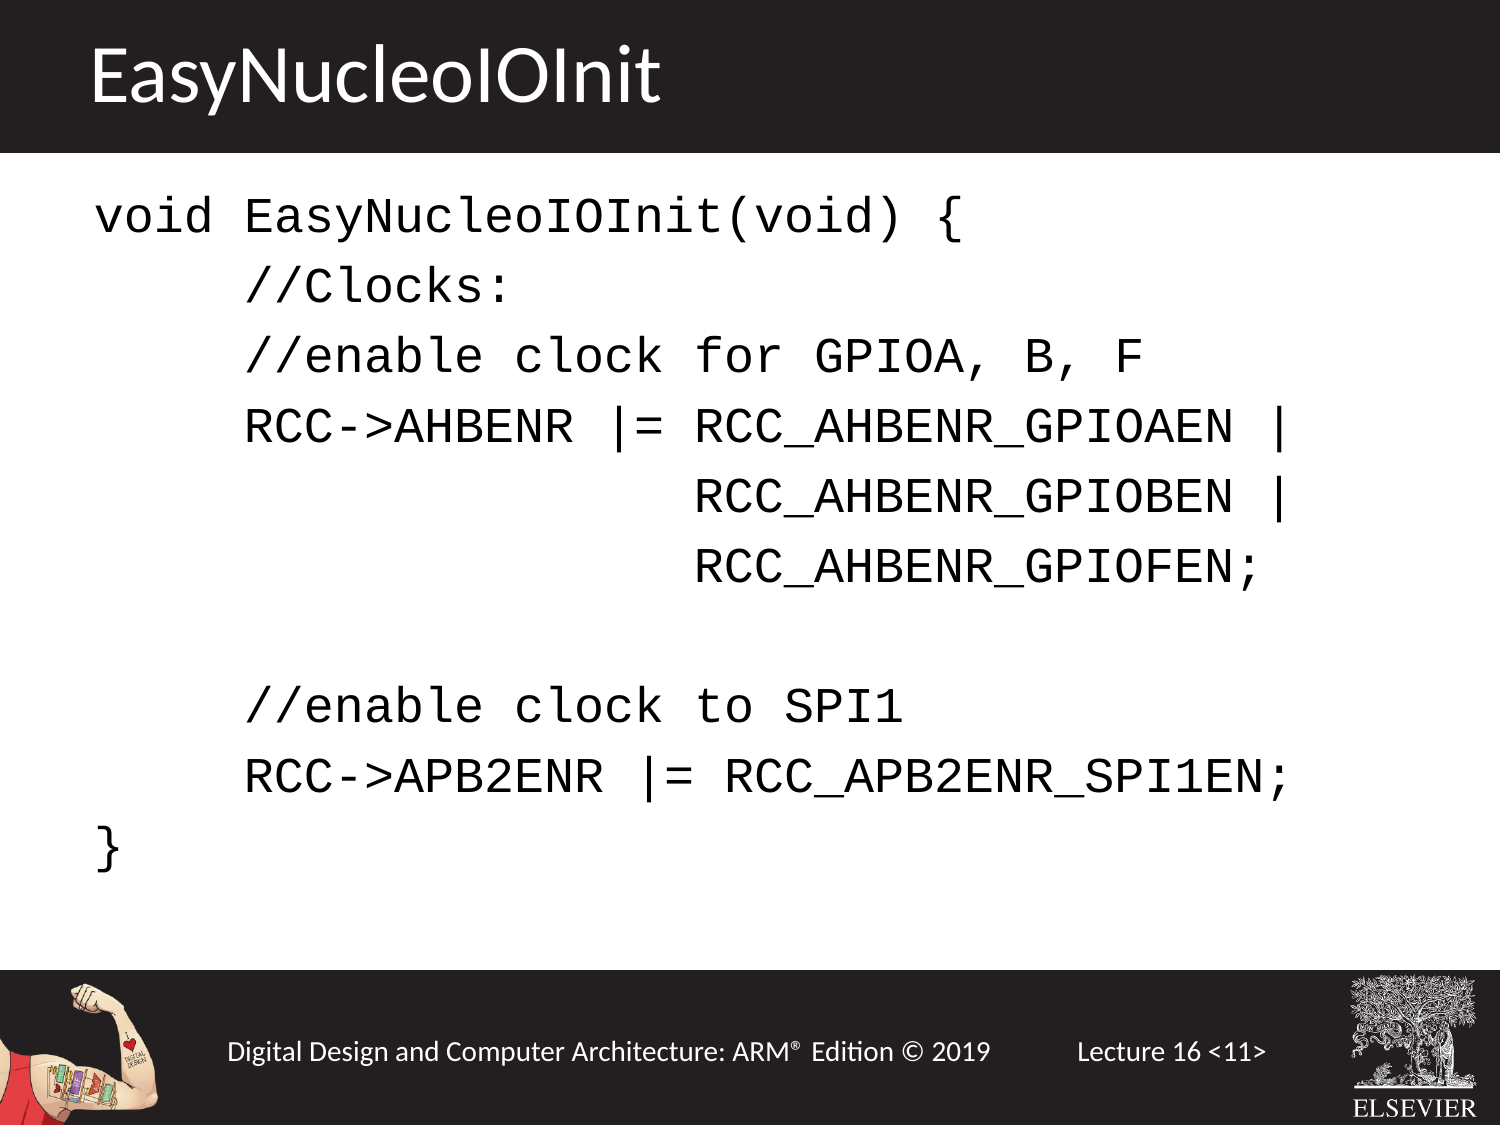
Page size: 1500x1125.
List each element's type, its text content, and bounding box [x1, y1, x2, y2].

picture [1350, 974, 1477, 1117]
text_box void EasyNucleoIOInit(void) { //Clocks: //enable clock for GPIOA, B, F RCC->AHBENR |= RCC_AHBENR_GPIOAEN | RCC_AHBENR_GPIOBEN | RCC_AHBENR_GPIOFEN; //enable clock to SPI1 RCC->APB2ENR |= RCC_APB2ENR_SPI1EN; } [69, 174, 1470, 918]
text_box EasyNucleoIOInit [74, 11, 1470, 126]
picture [0, 979, 163, 1125]
